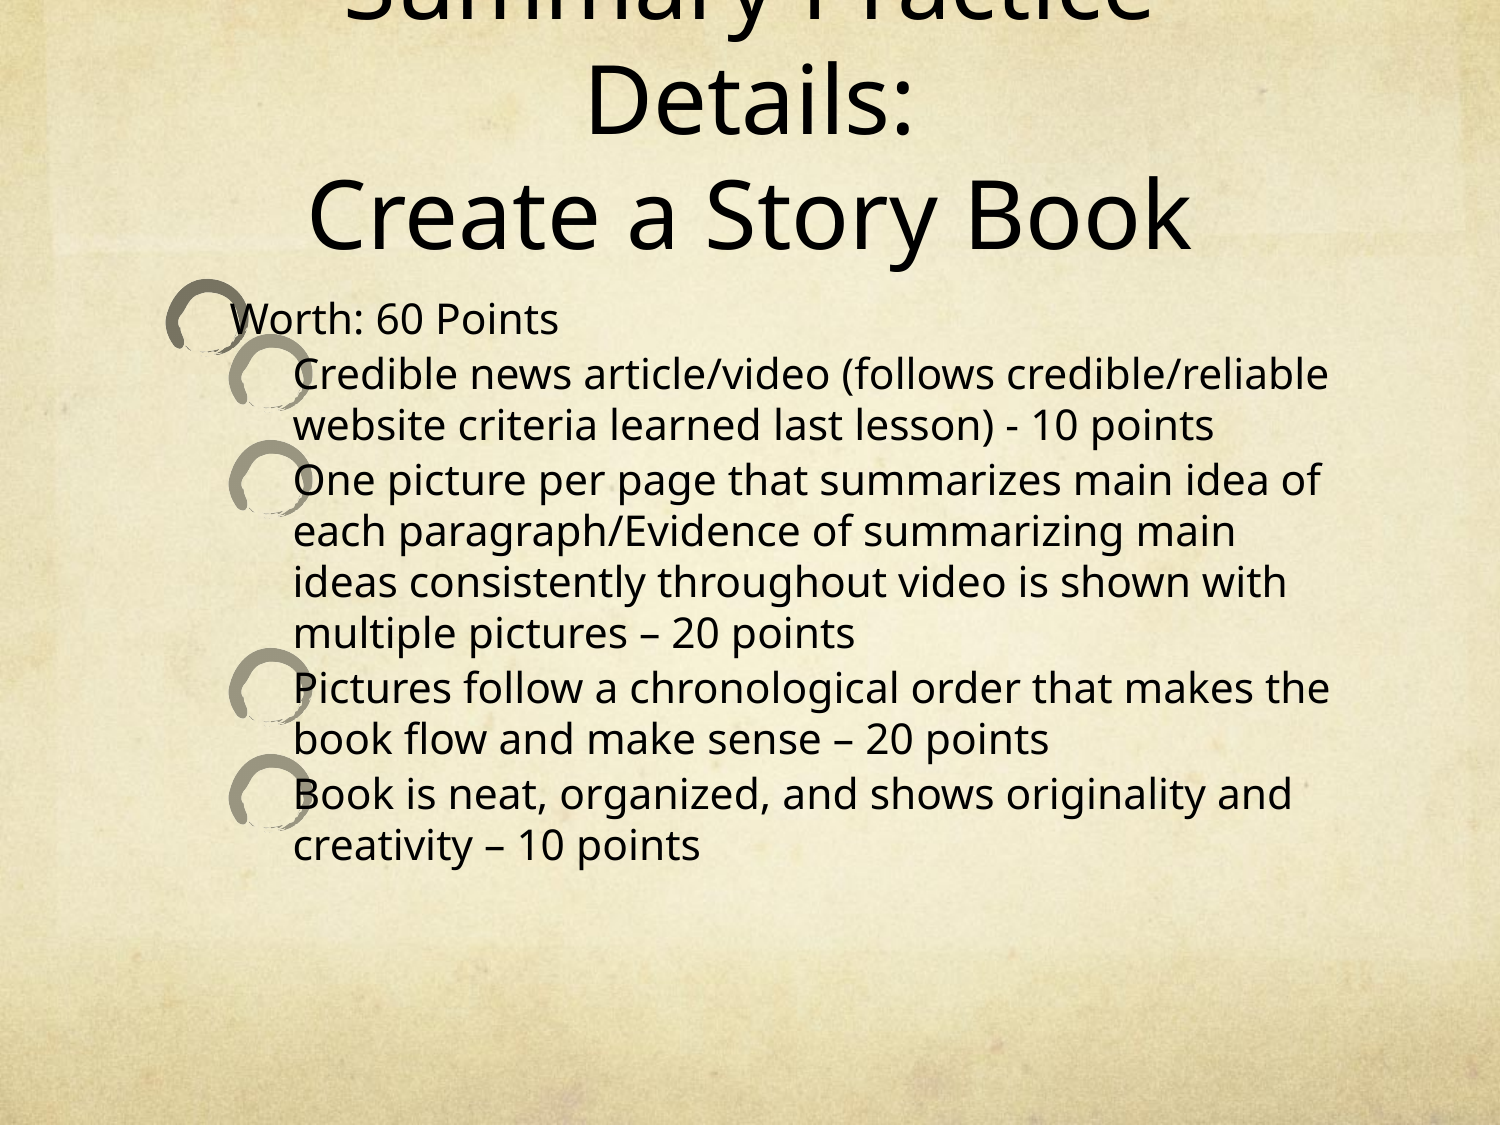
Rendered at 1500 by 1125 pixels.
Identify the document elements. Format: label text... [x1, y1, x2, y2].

picture [0, 0, 1500, 1125]
title Summary Practice Details: Create a Story Book [150, 82, 1350, 225]
list Worth: 60 Points Credible news article/video (follows credible/reliable website criteria learned last lesson) - 10 points One picture per page that summarizes main idea of each paragraph/Evidence of summarizing main ideas consistently throughout video is shown with multiple pictures – 20 points Pictures follow a chronological order that makes the book flow and make sense – 20 points Book is neat, organized, and shows originality and creativity – 10 points [150, 284, 1350, 950]
